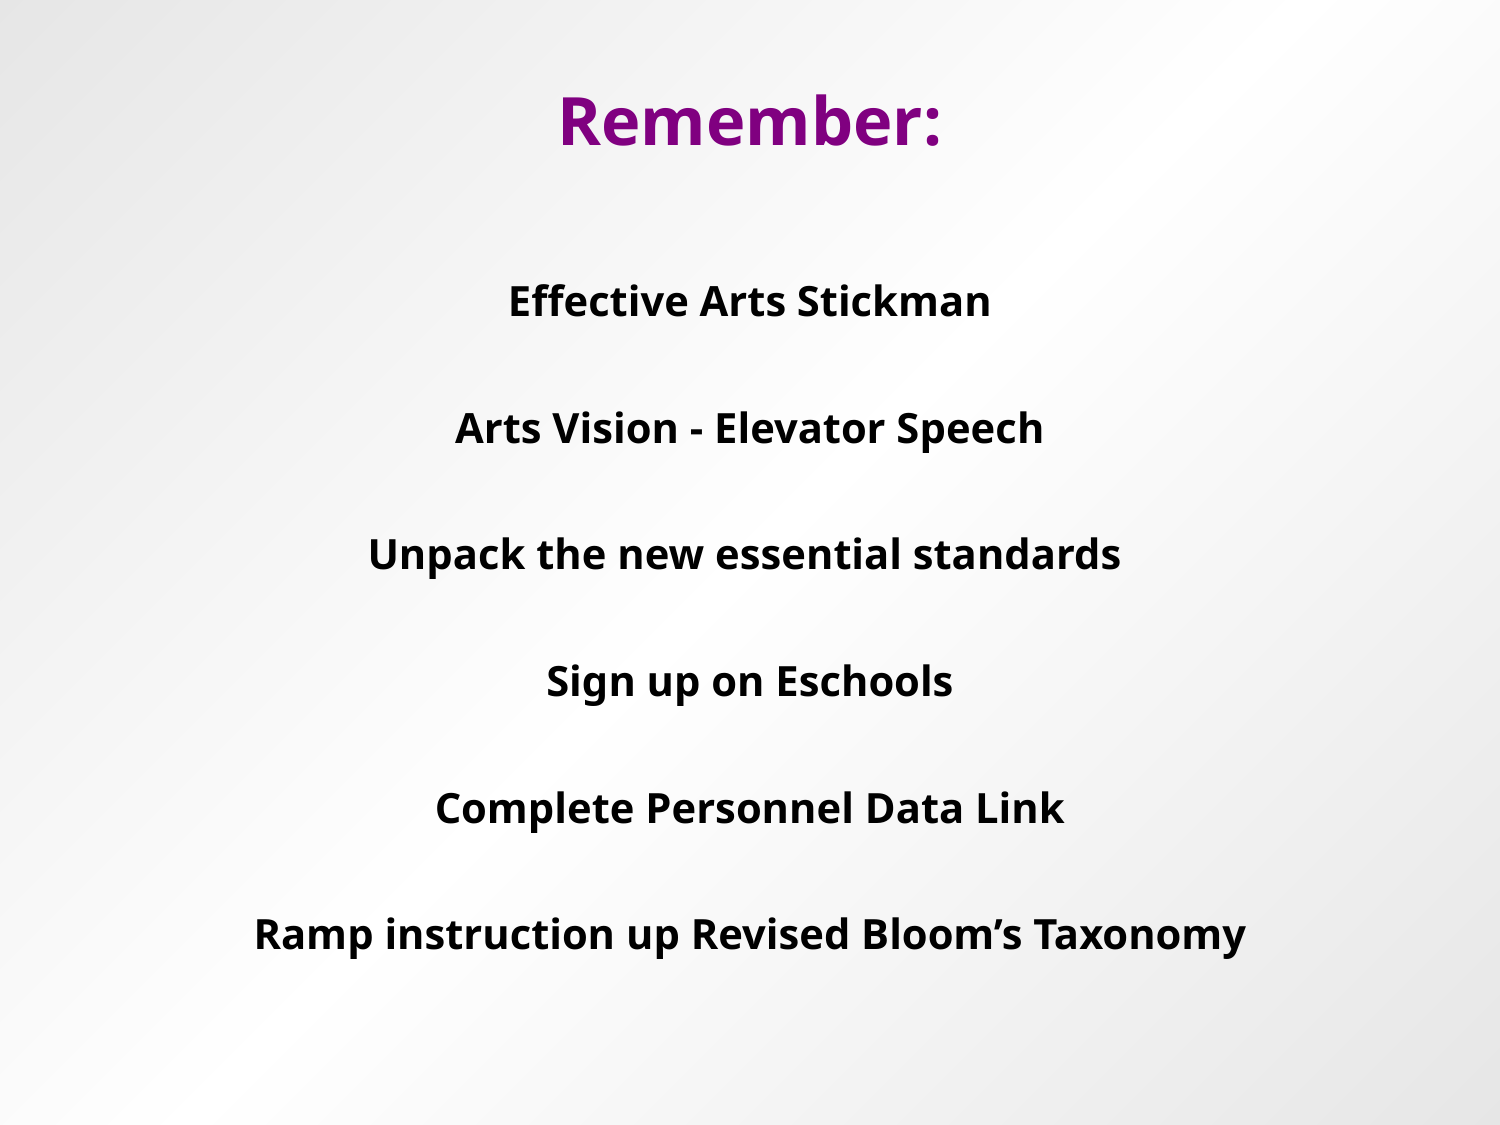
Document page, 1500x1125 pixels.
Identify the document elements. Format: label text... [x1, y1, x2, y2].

title Remember: [0, 24, 1500, 213]
list Effective Arts Stickman Arts Vision - Elevator Speech Unpack the new essential standards Sign up on Eschools Complete Personnel Data Link Ramp instruction up Revised Bloom’s Taxonomy [112, 262, 1388, 938]
